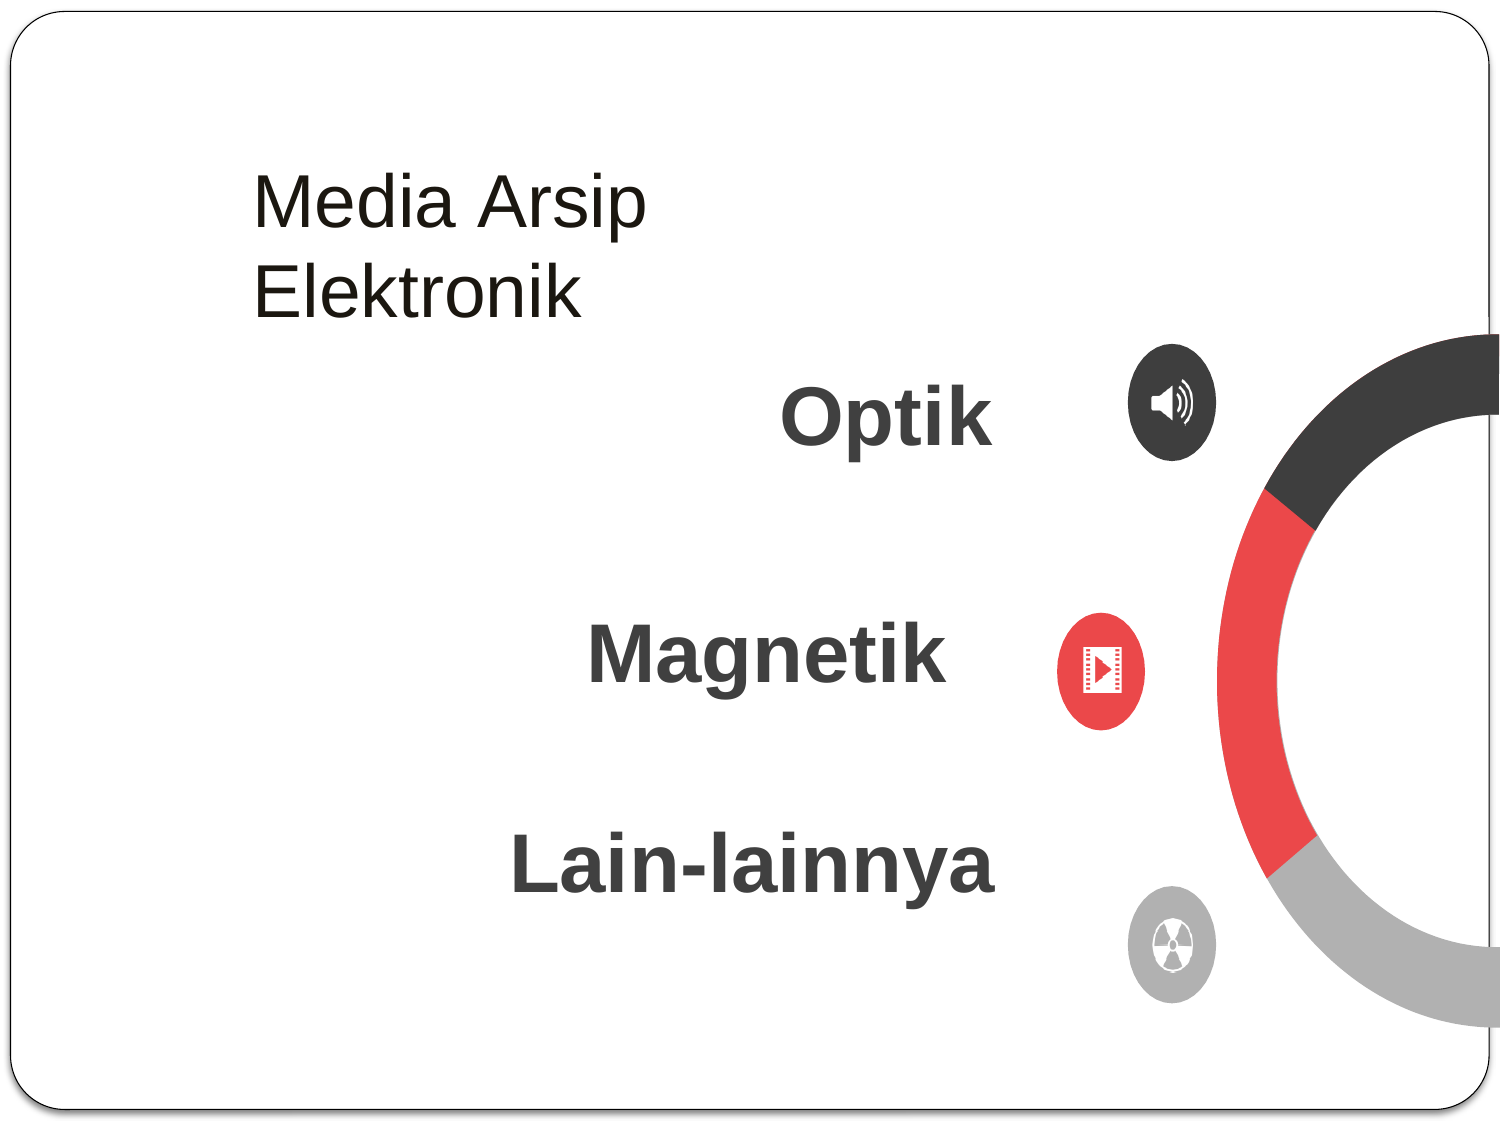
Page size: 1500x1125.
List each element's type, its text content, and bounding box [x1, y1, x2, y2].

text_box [1056, 612, 1146, 731]
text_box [1127, 334, 1500, 1028]
title Optik [777, 272, 995, 463]
text_box Media Arsip Elektronik [250, 149, 998, 333]
text_box Magnetik Lain-lainnya [507, 597, 998, 910]
